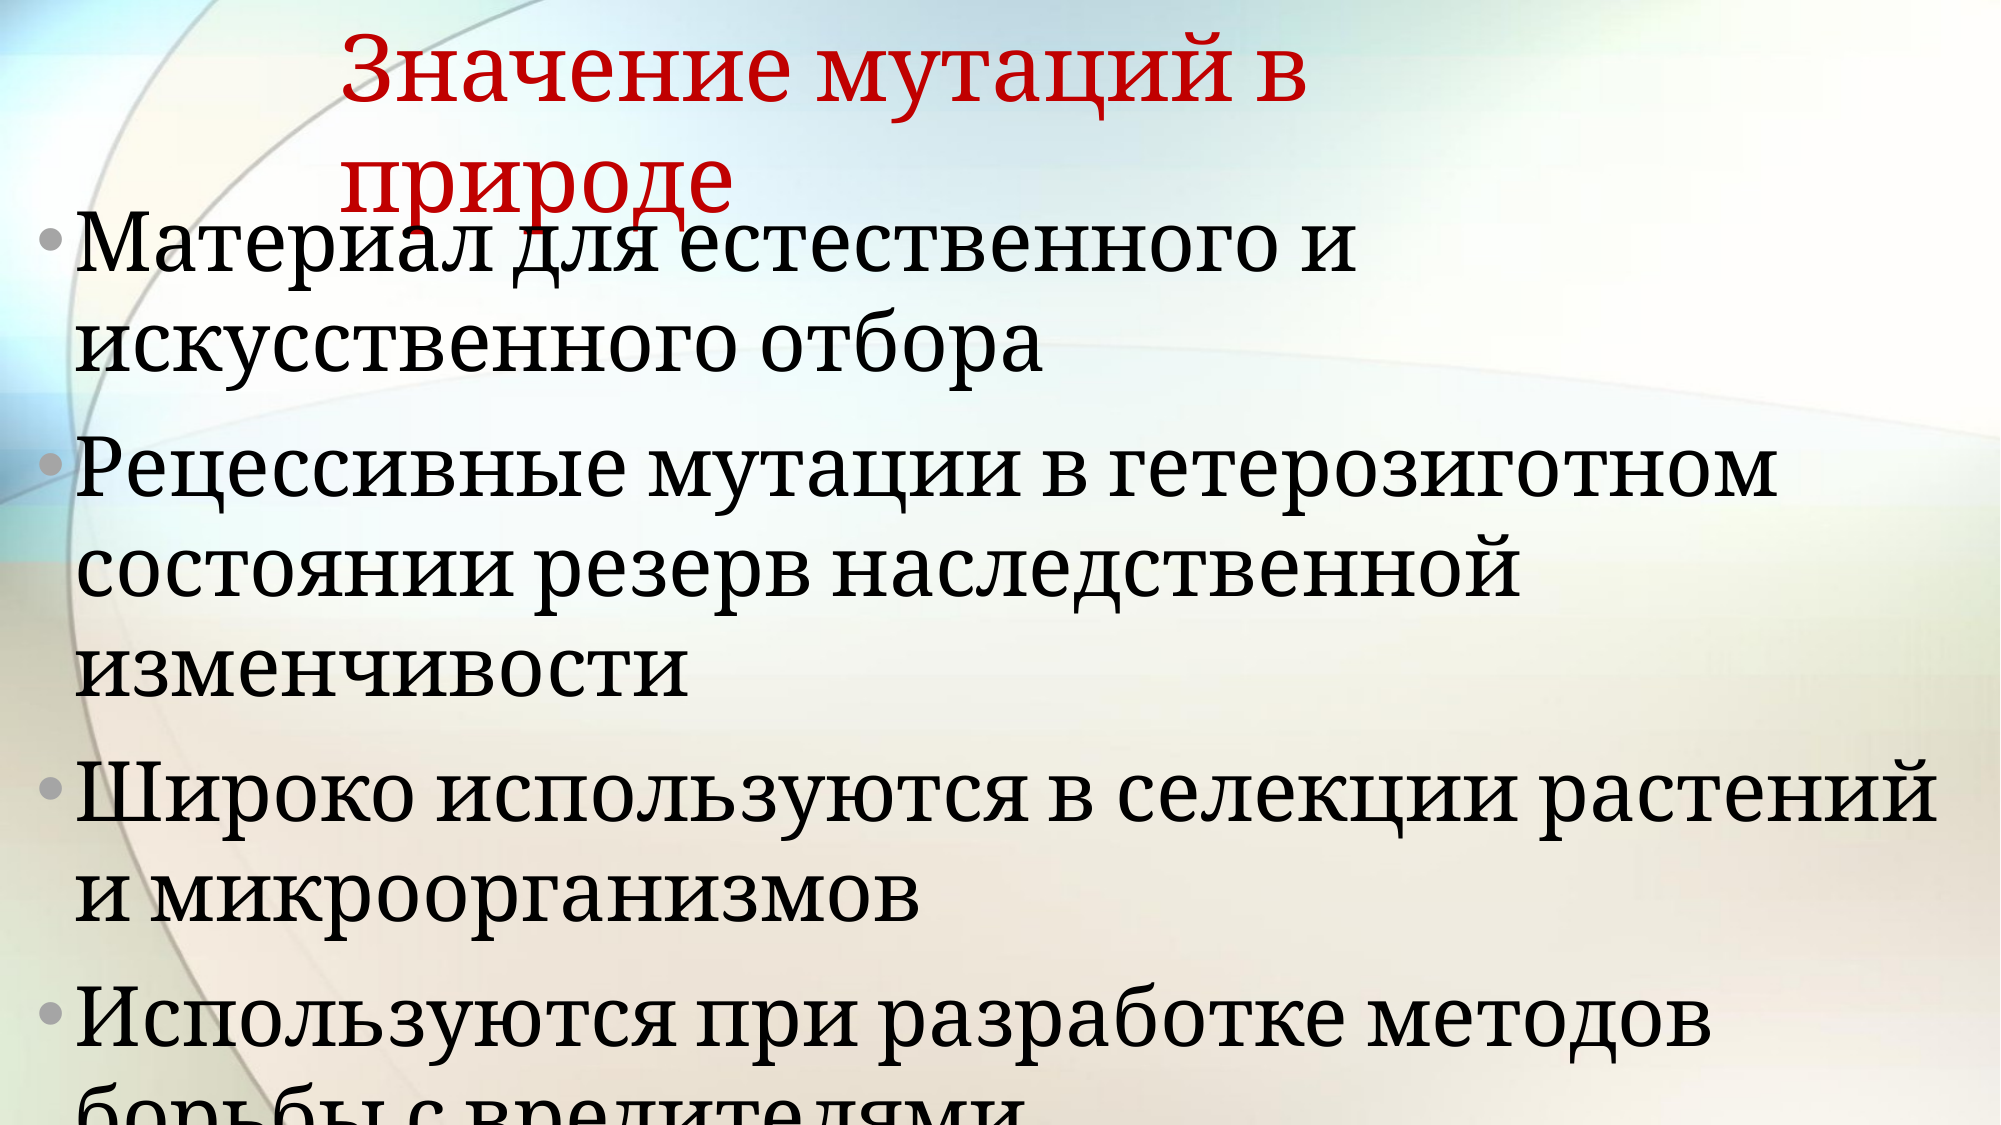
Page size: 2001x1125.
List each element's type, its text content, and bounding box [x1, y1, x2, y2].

title Значение мутаций в природе [324, 0, 1707, 180]
picture [0, 0, 2001, 1125]
list Материал для естественного и искусственного отбора Рецессивные мутации в гетерозиготном состоянии резерв наследственной изменчивости Широко используются в селекции растений и микроорганизмов Используются при разработке методов борьбы с вредителями [21, 180, 1959, 671]
